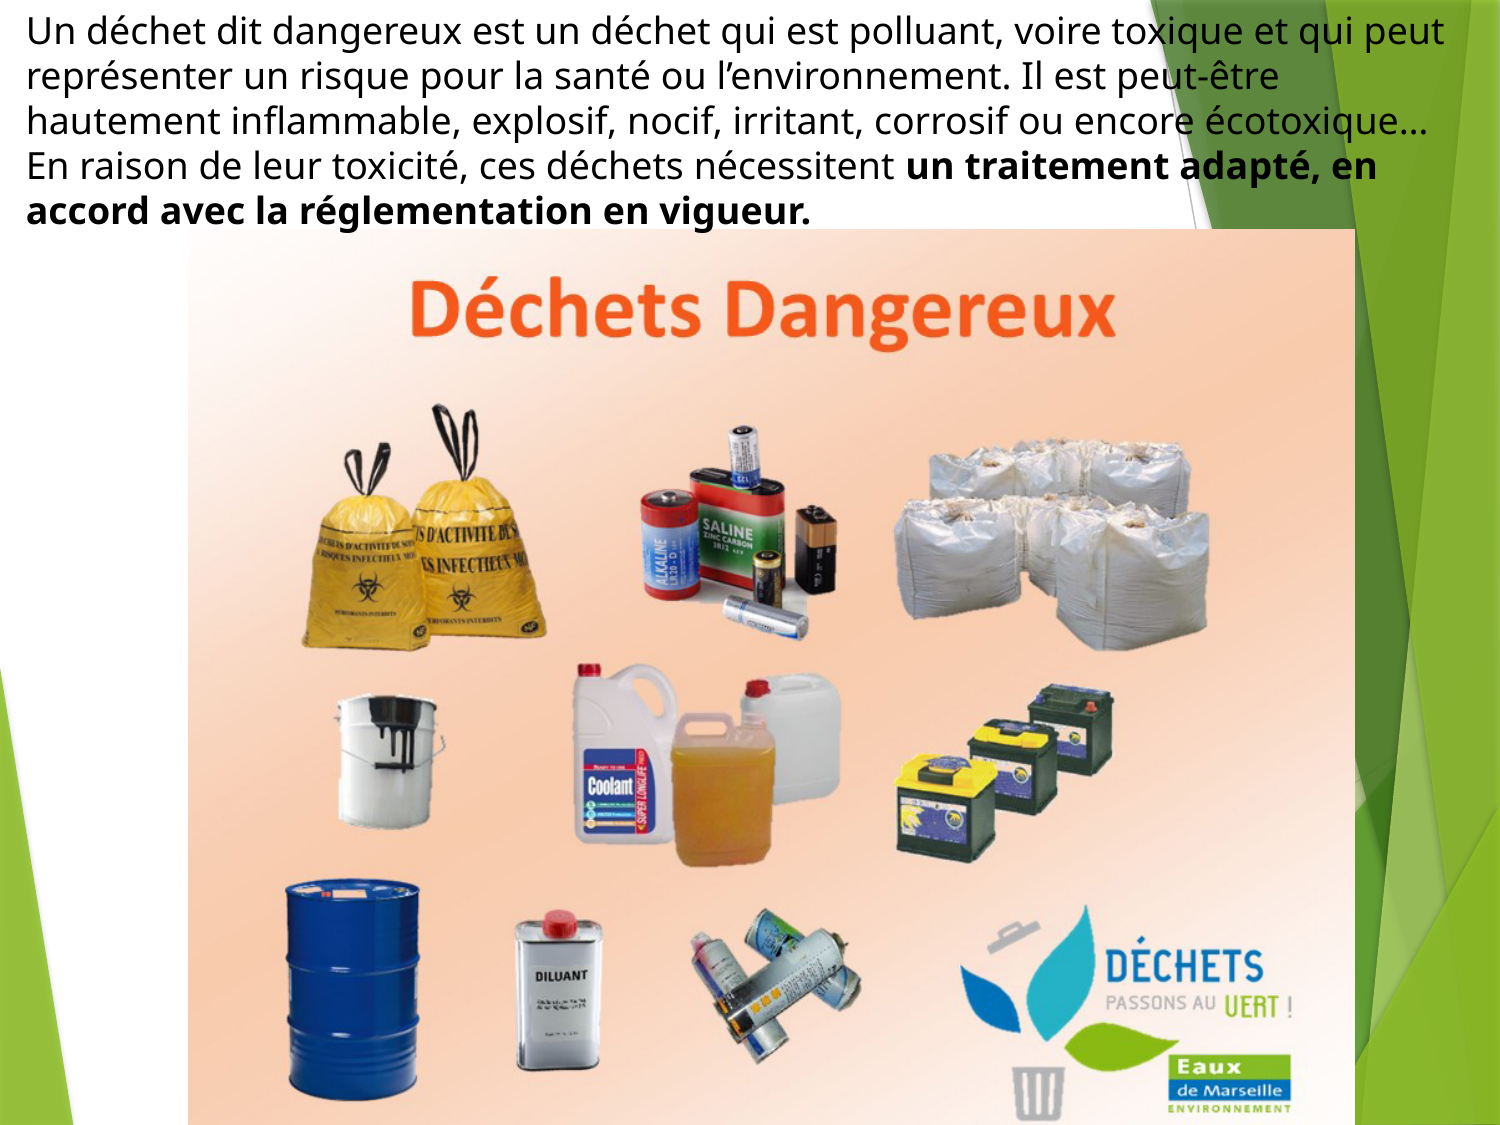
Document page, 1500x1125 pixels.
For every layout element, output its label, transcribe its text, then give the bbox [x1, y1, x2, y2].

picture [187, 228, 1355, 1125]
text_box Un déchet dit dangereux est un déchet qui est polluant, voire toxique et qui peut représenter un risque pour la santé ou l’environnement. Il est peut-être hautement inflammable, explosif, nocif, irritant, corrosif ou encore écotoxique… En raison de leur toxicité, ces déchets nécessitent un traitement adapté, en accord avec la réglementation en vigueur. [11, 0, 1485, 240]
